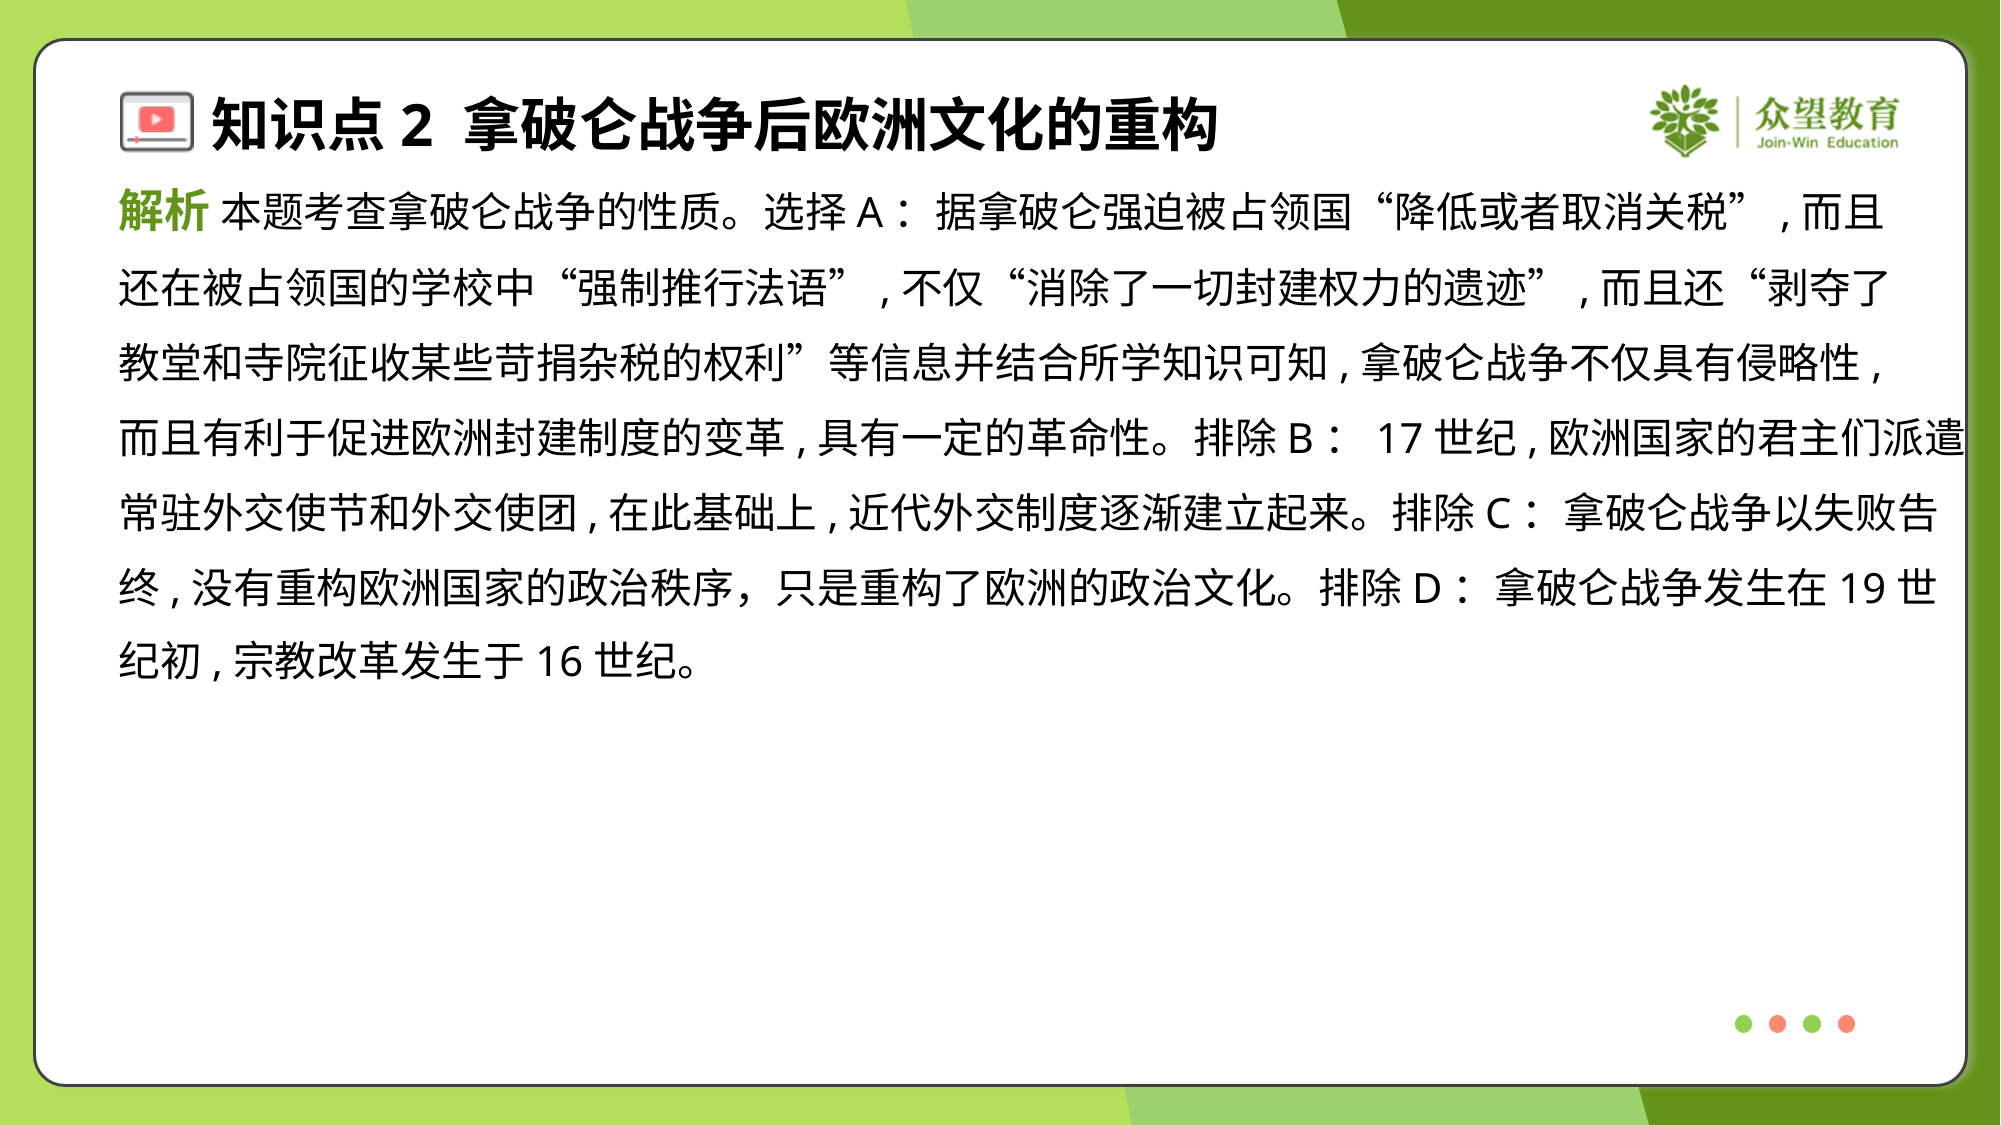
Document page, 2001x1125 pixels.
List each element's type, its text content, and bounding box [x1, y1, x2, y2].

text_box 解析 本题考查拿破仑战争的性质。选择A：据拿破仑强迫被占领国“降低或者取消关税”,而且 还在被占领国的学校中“强制推行法语”,不仅“消除了一切封建权力的遗迹”,而且还“剥夺了 教堂和寺院征收某些苛捐杂税的权利”等信息并结合所学知识可知,拿破仑战争不仅具有侵略性, 而且有利于促进欧洲封建制度的变革,具有一定的革命性。排除B：17世纪,欧洲国家的君主们派遣 常驻外交使节和外交使团,在此基础上,近代外交制度逐渐建立起来。排除C：拿破仑战争以失败告 终,没有重构欧洲国家的政治秩序，只是重构了欧洲的政治文化。排除D：拿破仑战争发生在19世 纪初,宗教改革发生于16世纪。 [118, 159, 1883, 677]
picture [0, 0, 2000, 1125]
